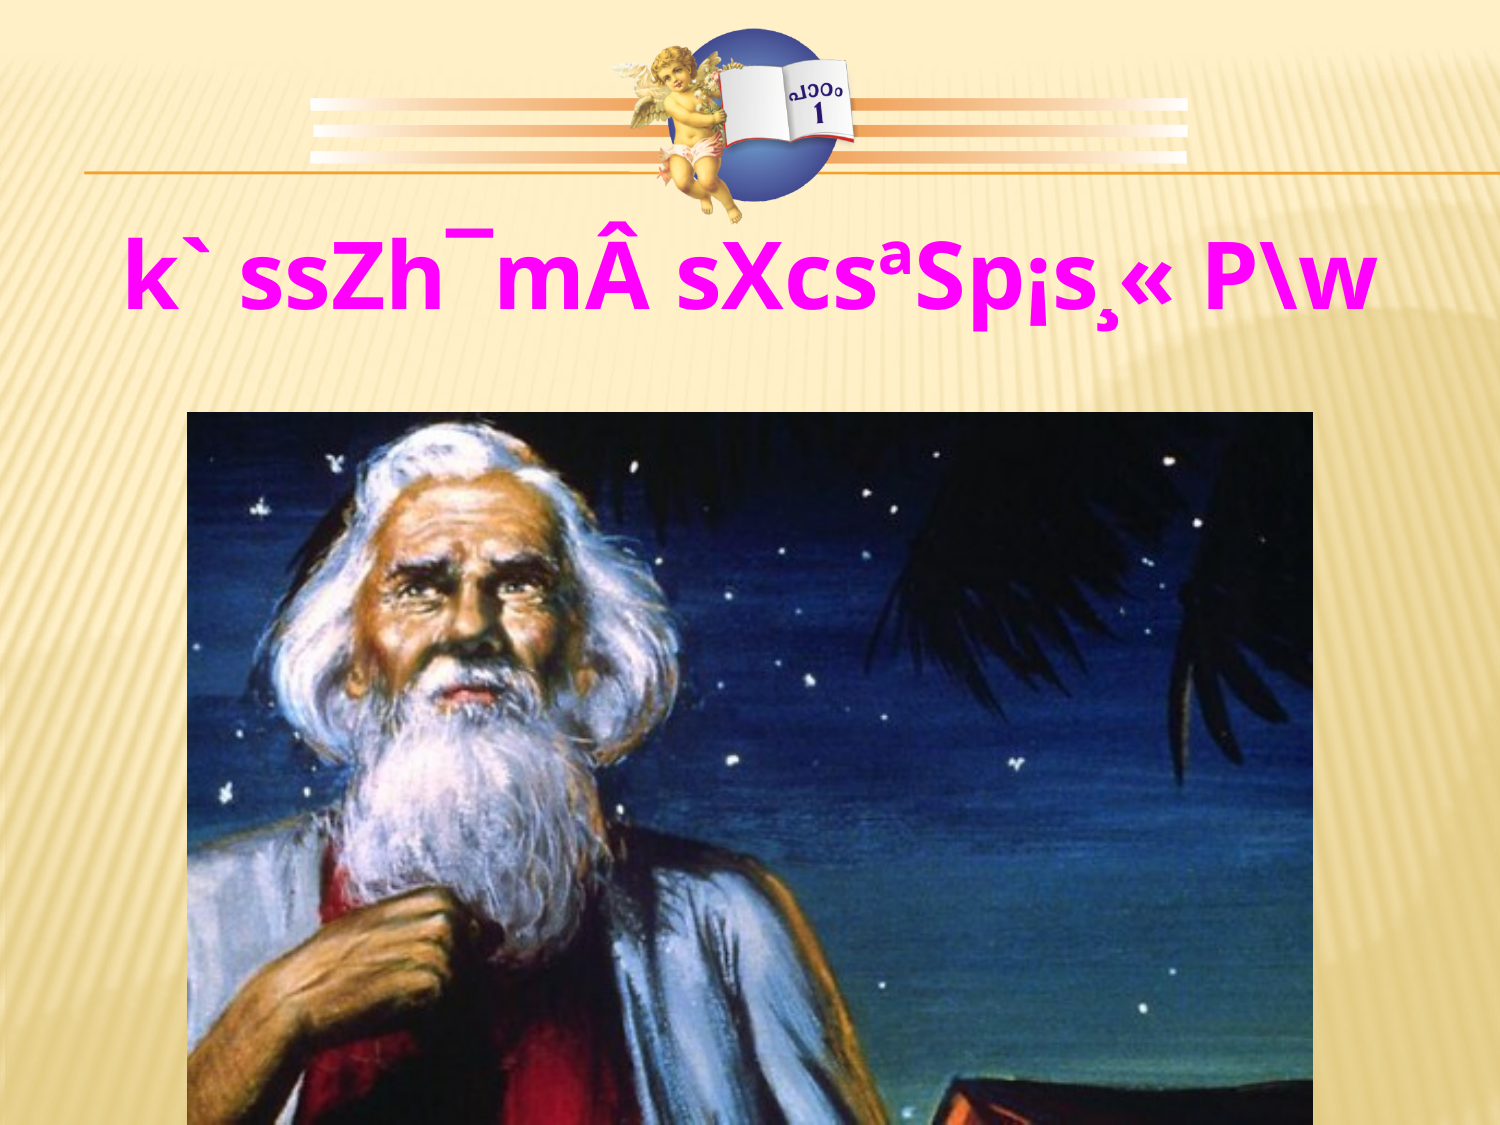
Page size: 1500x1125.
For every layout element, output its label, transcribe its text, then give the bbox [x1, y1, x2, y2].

text_box k` ssZh¯mÂ sXcsªSp¡s¸« P\w [0, 208, 1500, 336]
picture [187, 411, 1313, 1125]
picture [310, 28, 1188, 226]
